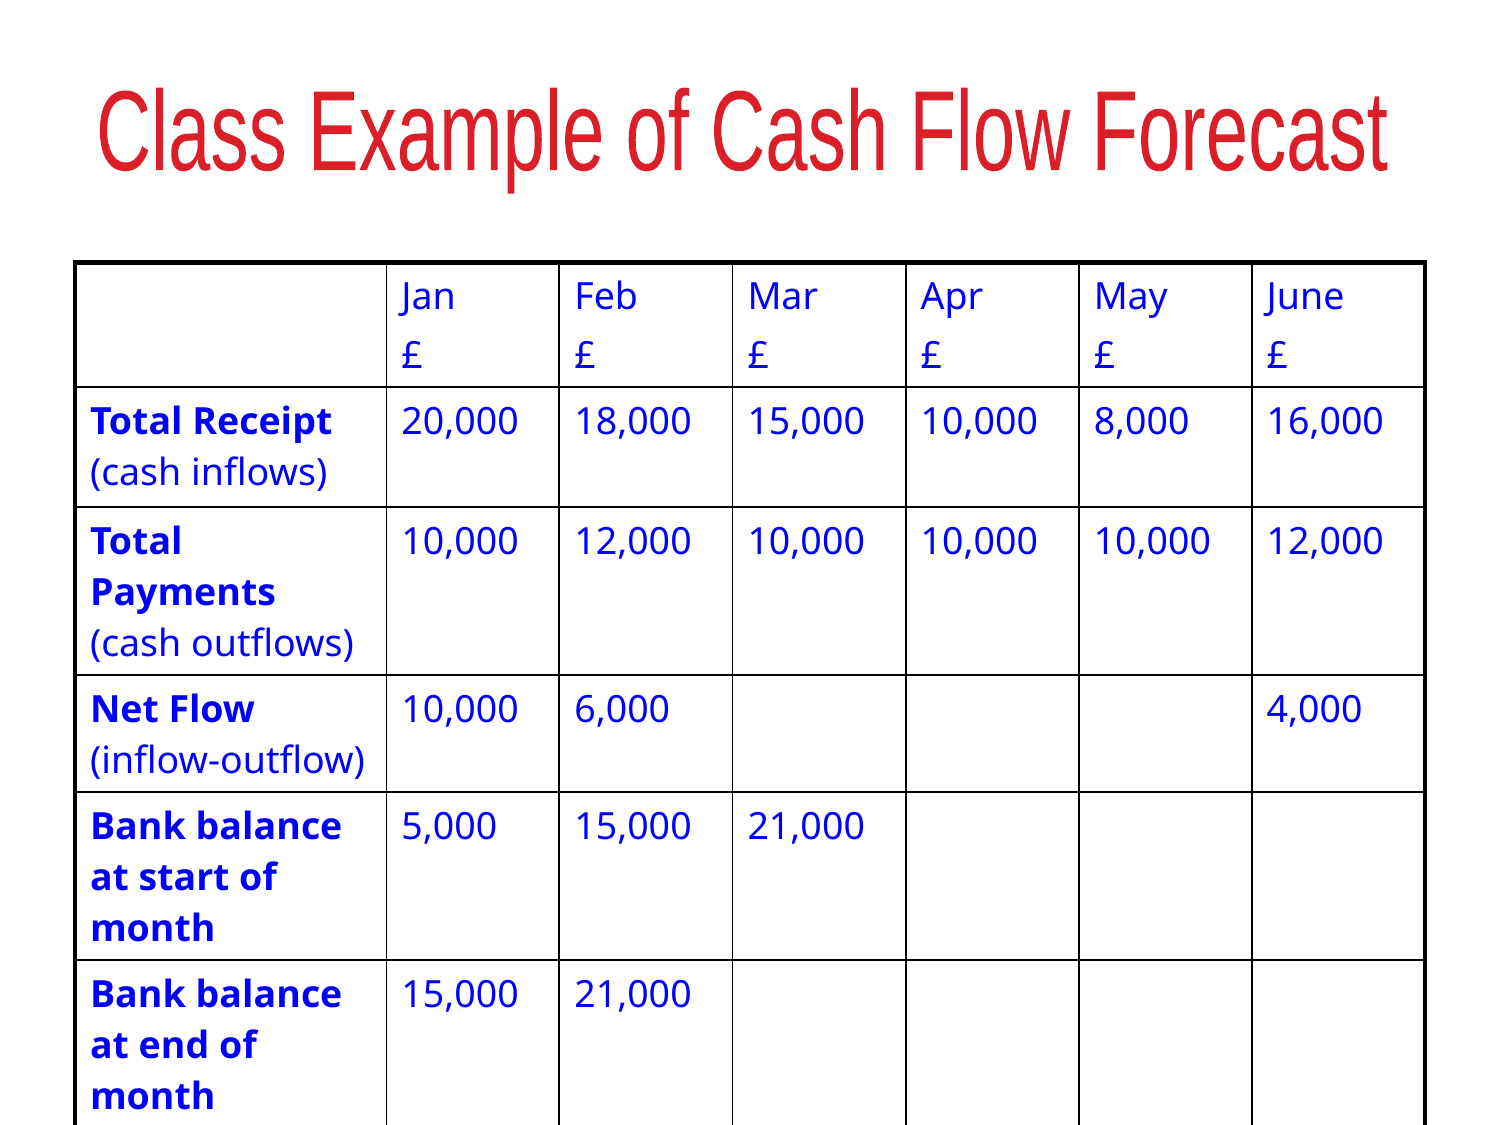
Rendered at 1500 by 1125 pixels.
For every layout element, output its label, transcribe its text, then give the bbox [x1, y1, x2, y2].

table_header [77, 265, 386, 386]
table_cell [1080, 961, 1251, 1125]
table_cell 15,000 [387, 961, 558, 1125]
table_cell Net Flow (inflow-outflow) [77, 676, 386, 791]
table_cell [1253, 961, 1423, 1125]
table_cell 10,000 [907, 388, 1078, 506]
table_header June £ [1253, 265, 1423, 386]
table_cell [907, 793, 1078, 959]
table_cell 10,000 [387, 508, 558, 674]
table_cell 10,000 [907, 508, 1078, 674]
table_cell Total Receipt (cash inflows) [77, 388, 386, 506]
table_cell [1080, 676, 1251, 791]
table_header Feb £ [560, 265, 732, 386]
table_cell 4,000 [1253, 676, 1423, 791]
table_cell 15,000 [560, 793, 732, 959]
table_cell 10,000 [1080, 508, 1251, 674]
table_cell Total Payments (cash outflows) [77, 508, 386, 674]
table_cell 5,000 [387, 793, 558, 959]
table_header Jan £ [387, 265, 558, 386]
table_cell [1253, 793, 1423, 959]
table_cell [907, 961, 1078, 1125]
table_cell 10,000 [387, 676, 558, 791]
table_cell 21,000 [560, 961, 732, 1125]
table_cell Bank balance at start of month [77, 793, 386, 959]
table_header Apr £ [907, 265, 1078, 386]
table_cell Bank balance at end of month [77, 961, 386, 1125]
table_cell 21,000 [733, 793, 905, 959]
table_header Mar £ [733, 265, 905, 386]
table_cell 12,000 [560, 508, 732, 674]
table_cell 18,000 [560, 388, 732, 506]
table_cell 16,000 [1253, 388, 1423, 506]
table_cell 20,000 [387, 388, 558, 506]
table_header May £ [1080, 265, 1251, 386]
table_cell 6,000 [560, 676, 732, 791]
table_cell [1080, 793, 1251, 959]
table_cell 8,000 [1080, 388, 1251, 506]
table_cell 10,000 [733, 508, 905, 674]
table_cell [733, 676, 905, 791]
table_cell [907, 676, 1078, 791]
table_cell [733, 961, 905, 1125]
table_cell 15,000 [733, 388, 905, 506]
table_cell 12,000 [1253, 508, 1423, 674]
